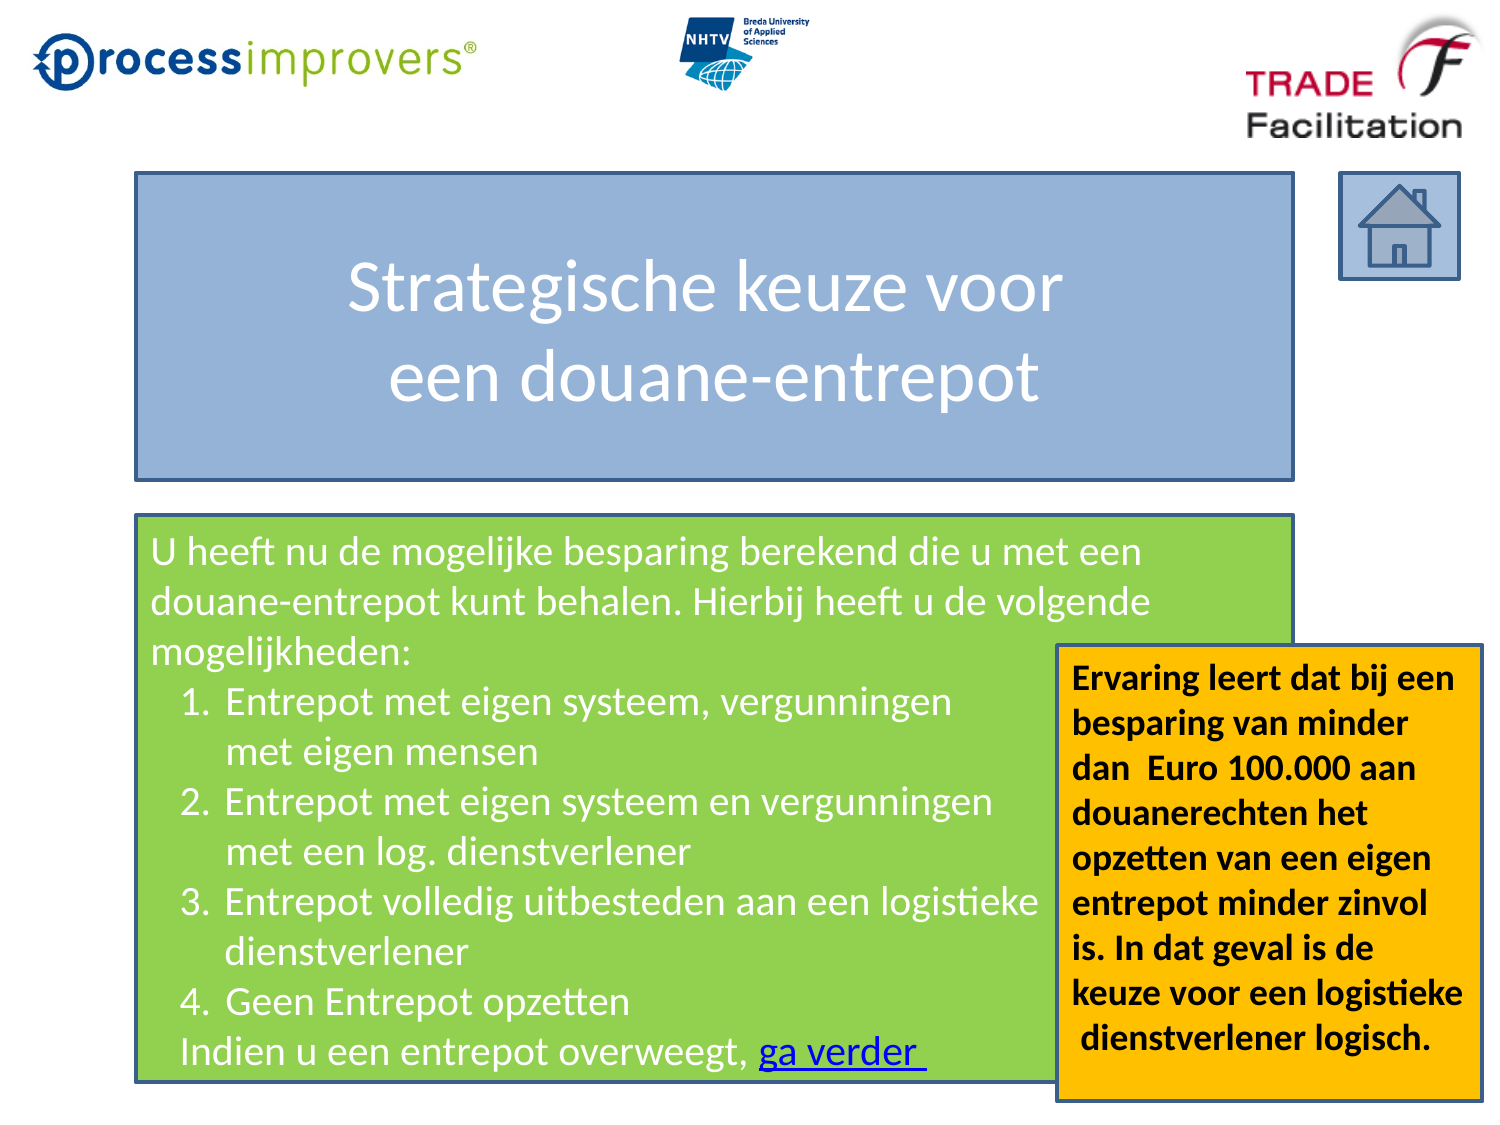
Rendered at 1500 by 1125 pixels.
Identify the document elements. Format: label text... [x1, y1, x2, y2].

text_box Strategische keuze voor een douane-entrepot [134, 171, 1295, 482]
picture [29, 30, 479, 93]
text_box Ervaring leert dat bij een besparing van minder dan Euro 100.000 aan douanerechten het opzetten van een eigen entrepot minder zinvol is. In dat geval is de keuze voor een logistieke dienstverlener logisch. [1055, 643, 1484, 1103]
slide_number 50 [1074, 1042, 1425, 1103]
text_box [1338, 171, 1461, 281]
text_box U heeft nu de mogelijke besparing berekend die u met een douane-entrepot kunt behalen. Hierbij heeft u de volgende mogelijkheden: Entrepot met eigen systeem, vergunningen met eigen mensen Entrepot met eigen systeem en vergunningen met een log. dienstverlener Entrepot volledig uitbesteden aan een logistieke dienstverlener Geen Entrepot opzetten Indien u een entrepot overweegt, ga verder [134, 513, 1295, 1084]
picture [667, 4, 816, 103]
picture [1246, 10, 1487, 138]
